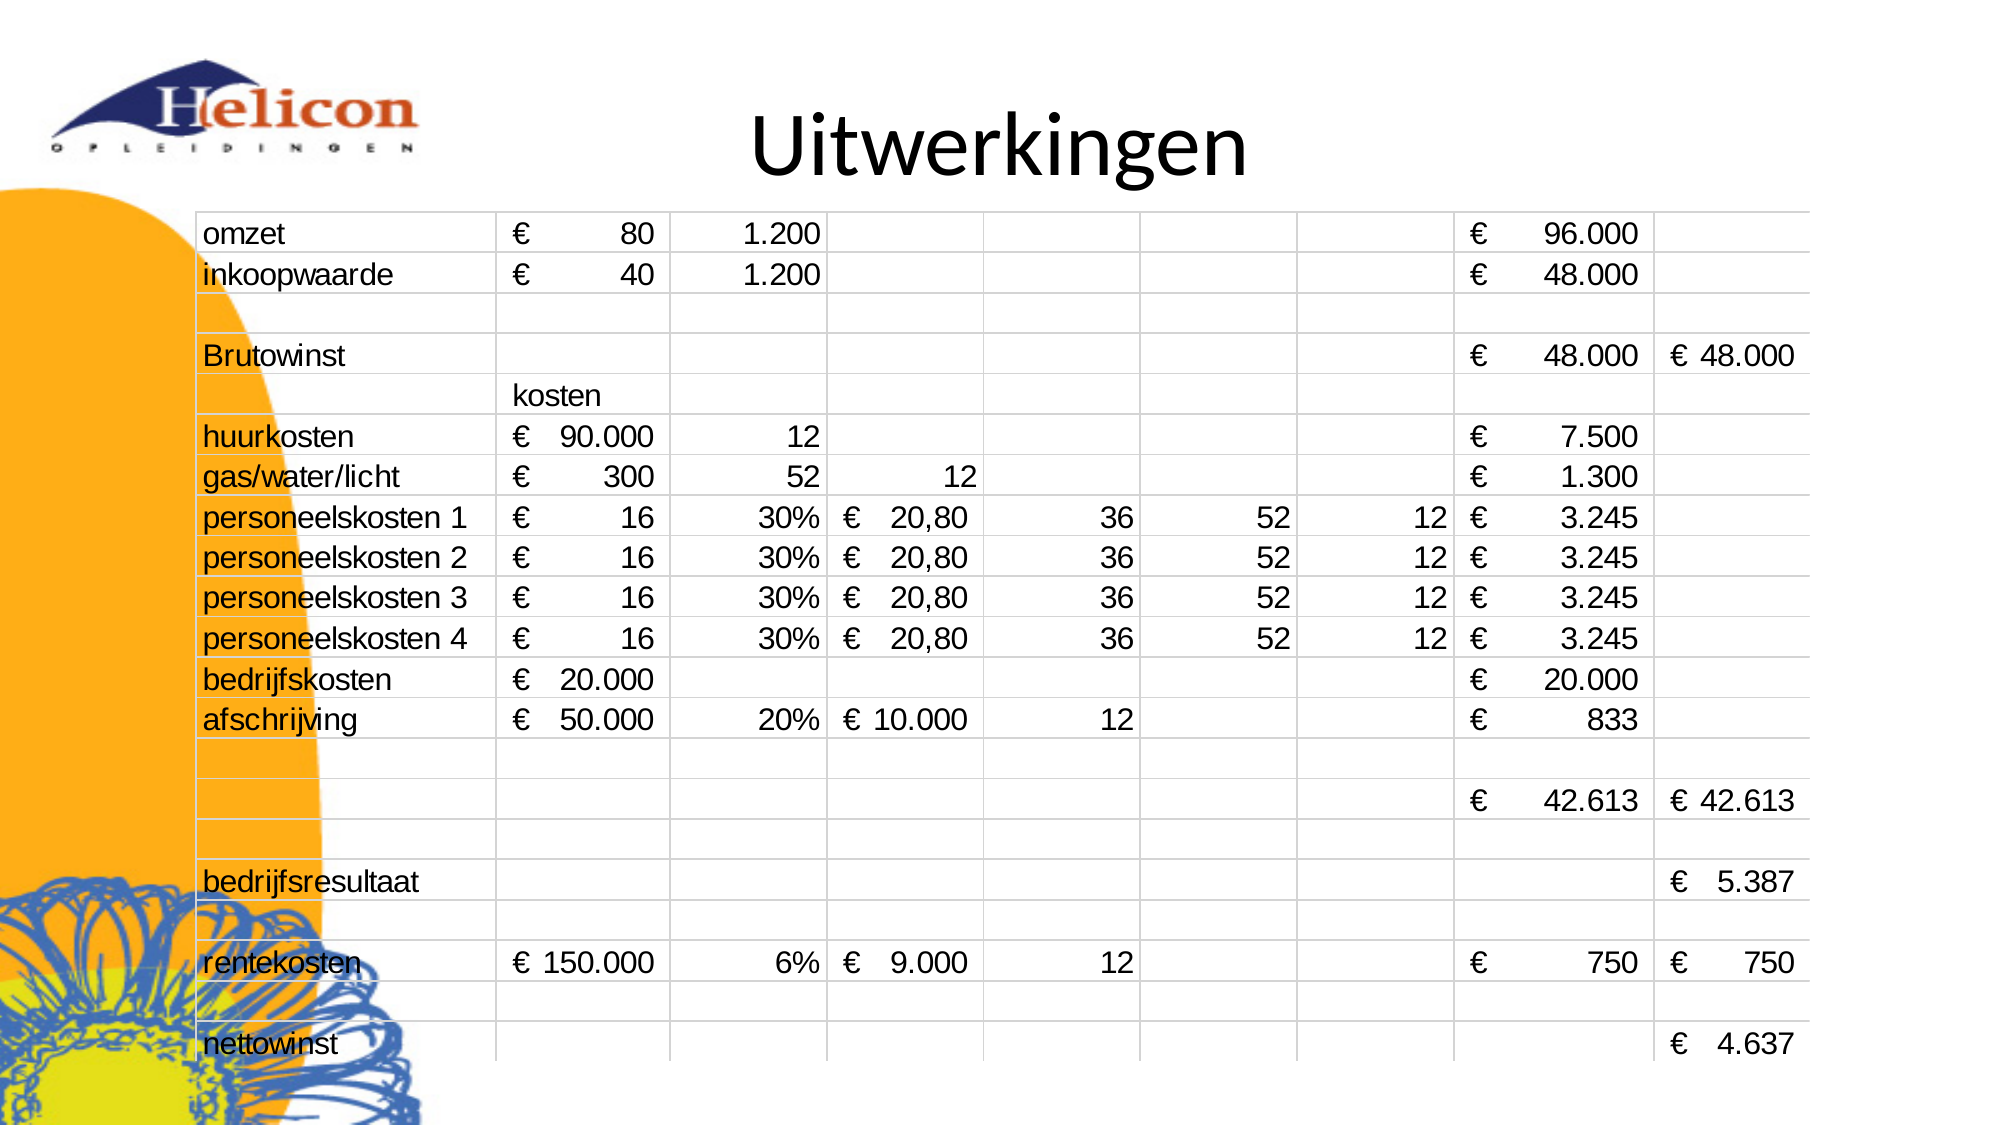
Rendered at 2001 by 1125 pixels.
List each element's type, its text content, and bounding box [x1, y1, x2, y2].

picture [0, 0, 2001, 1125]
title Uitwerkingen [99, 45, 1900, 233]
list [194, 210, 1812, 1064]
